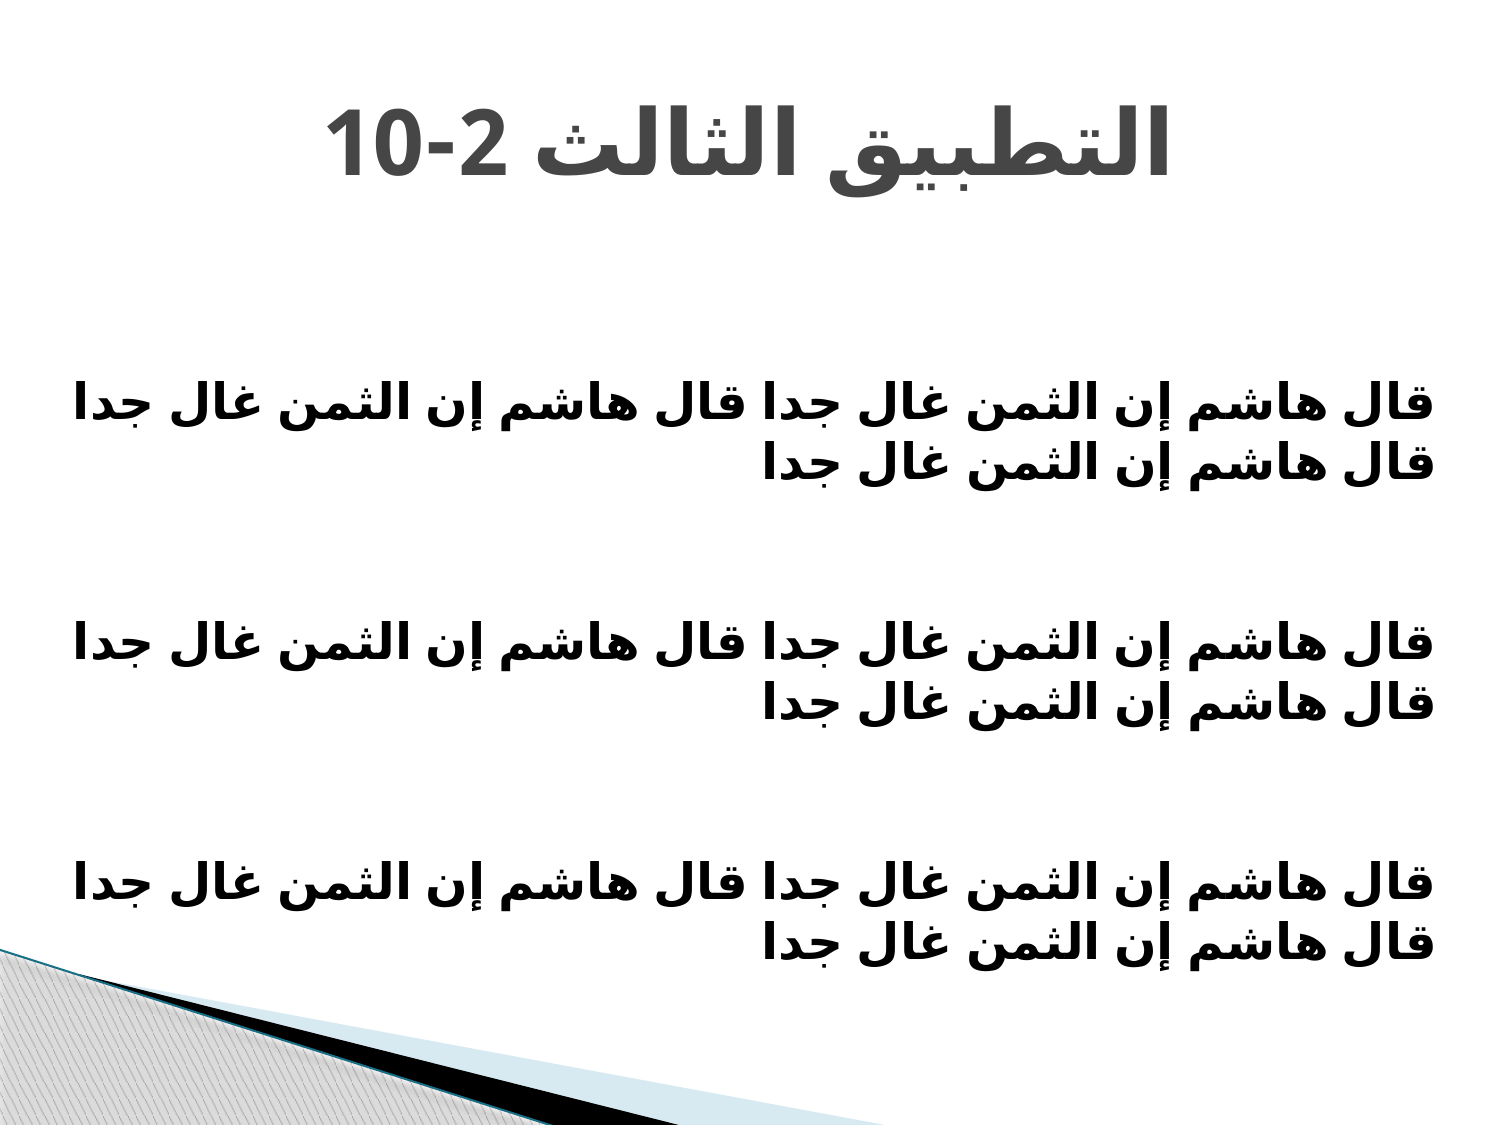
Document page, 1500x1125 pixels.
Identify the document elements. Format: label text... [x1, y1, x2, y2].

title التطبيق الثالث 2-10 [75, 45, 1425, 233]
list قال هاشم إن الثمن غال جدا قال هاشم إن الثمن غال جدا قال هاشم إن الثمن غال جدا قال هاشم إن الثمن غال جدا قال هاشم إن الثمن غال جدا قال هاشم إن الثمن غال جدا قال هاشم إن الثمن غال جدا قال هاشم إن الثمن غال جدا قال هاشم إن الثمن غال جدا [17, 361, 1466, 882]
